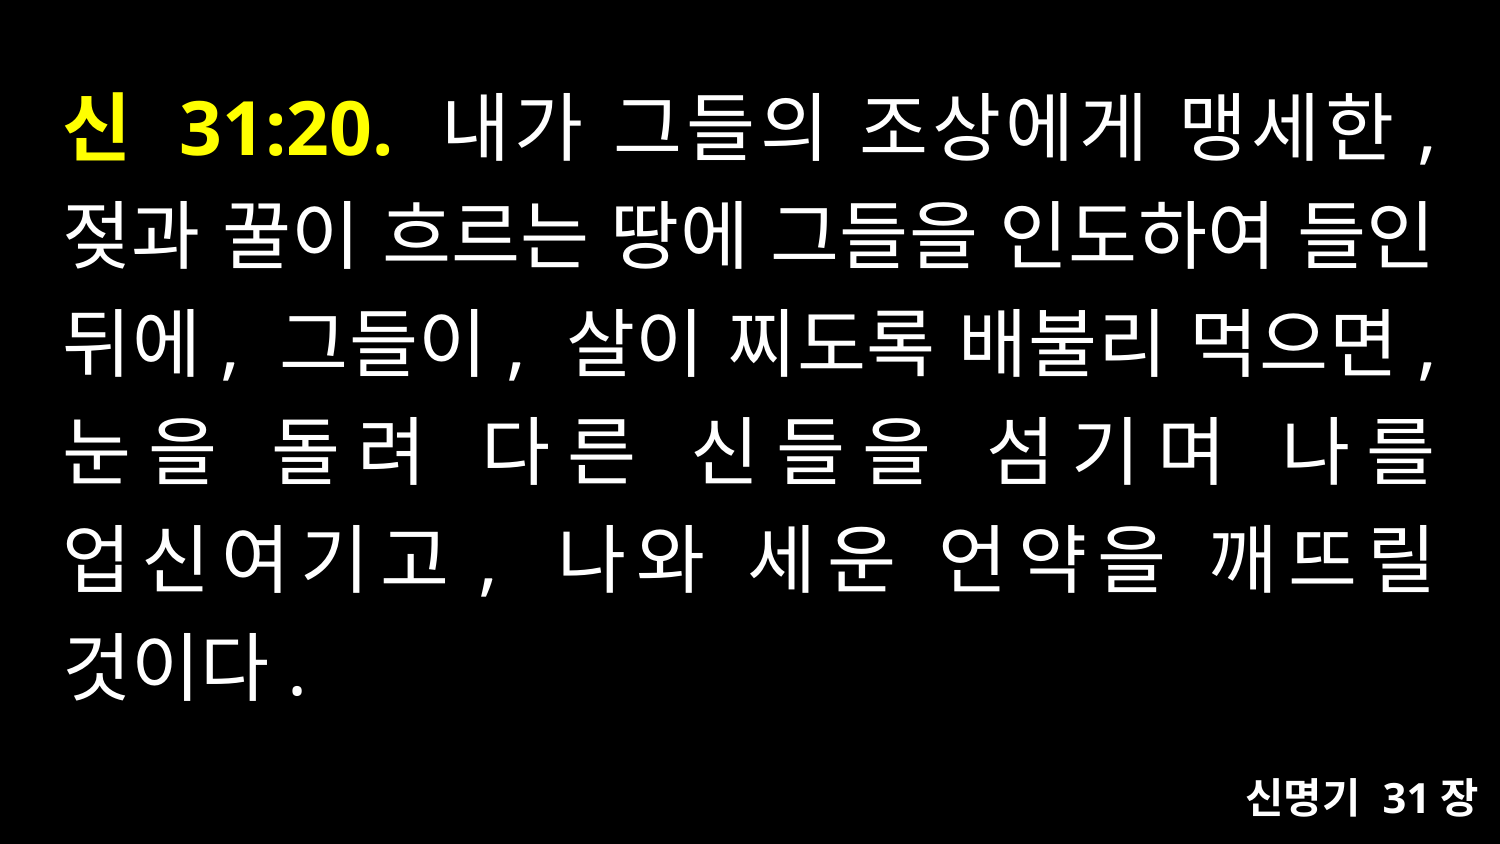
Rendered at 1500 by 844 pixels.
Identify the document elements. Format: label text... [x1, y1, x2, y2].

subtitle 신명기 31장 [916, 770, 1500, 844]
title 신 31:20. 내가 그들의 조상에게 맹세한, 젖과 꿀이 흐르는 땅에 그들을 인도하여 들인 뒤에, 그들이, 살이 찌도록 배불리 먹으면, 눈을 돌려 다른 신들을 섬기며 나를 업신여기고, 나와 세운 언약을 깨뜨릴 것이다. [0, 0, 1500, 844]
